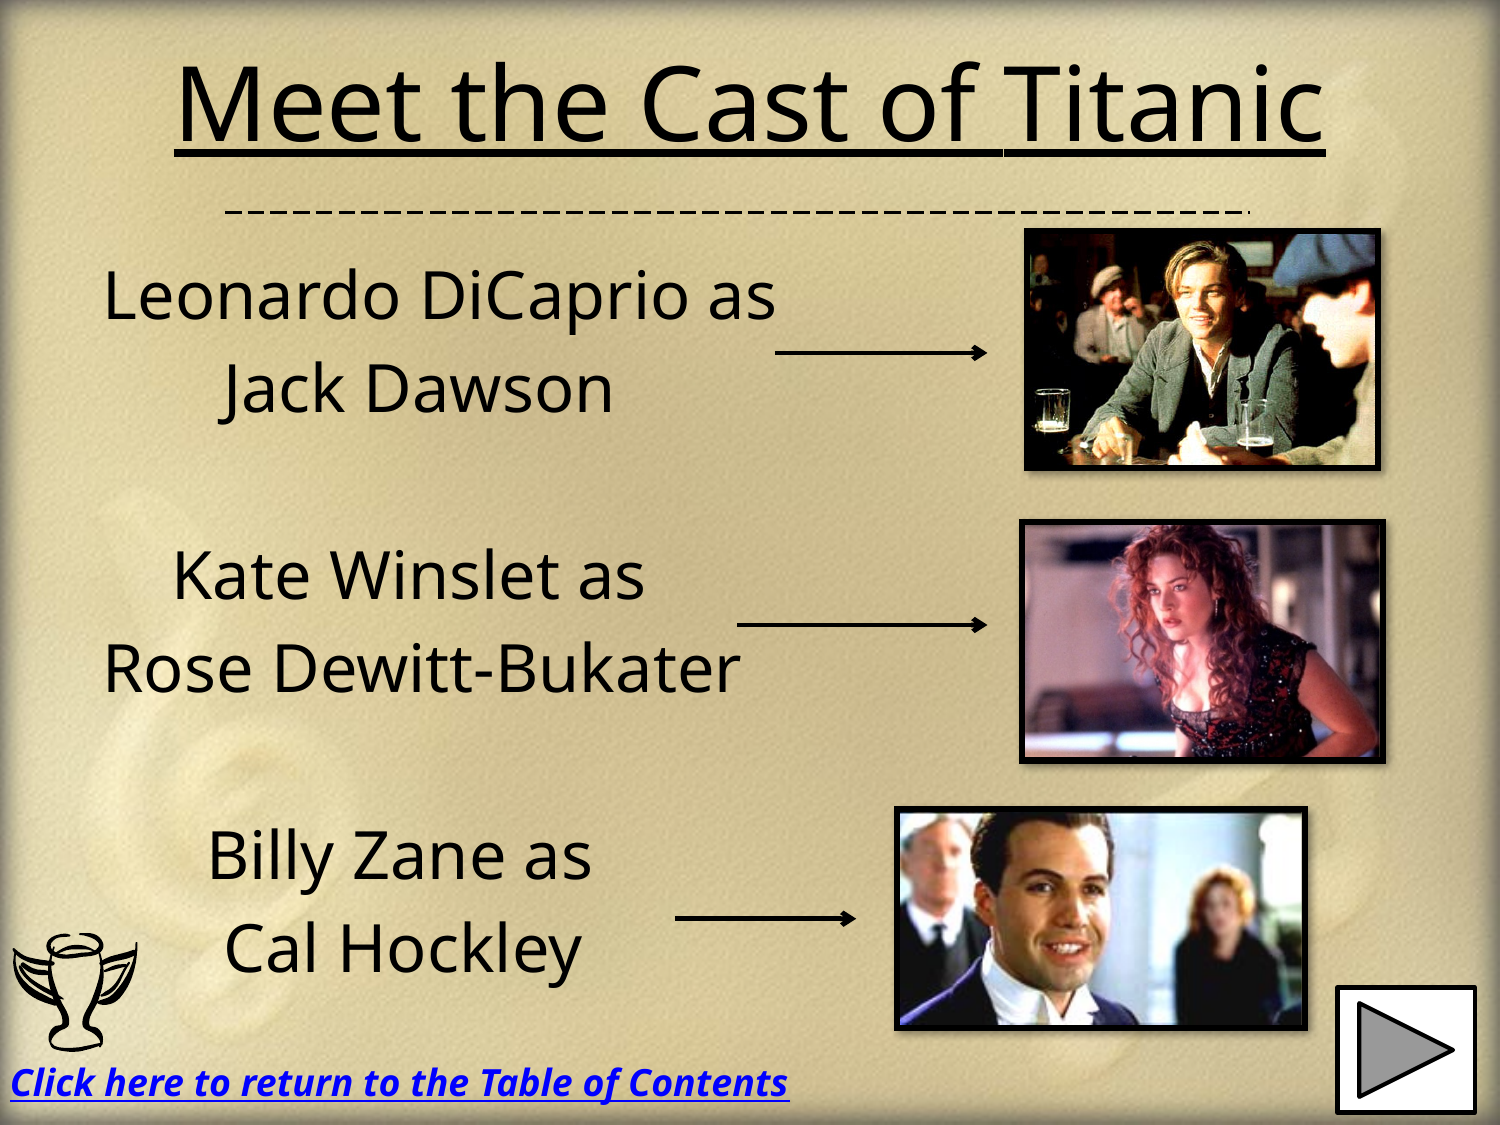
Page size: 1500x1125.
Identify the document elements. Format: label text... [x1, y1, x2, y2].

list Leonardo DiCaprio as Jack Dawson Kate Winslet as Rose Dewitt-Bukater Billy Zane as Cal Hockley [87, 245, 1438, 988]
text_box Click here to return to the Table of Contents [0, 1051, 958, 1118]
title Meet the Cast of Titanic [75, 6, 1425, 194]
picture [1024, 524, 1380, 758]
picture [12, 932, 138, 1053]
picture [899, 812, 1302, 1026]
text_box [1335, 985, 1477, 1115]
picture [1029, 234, 1375, 466]
